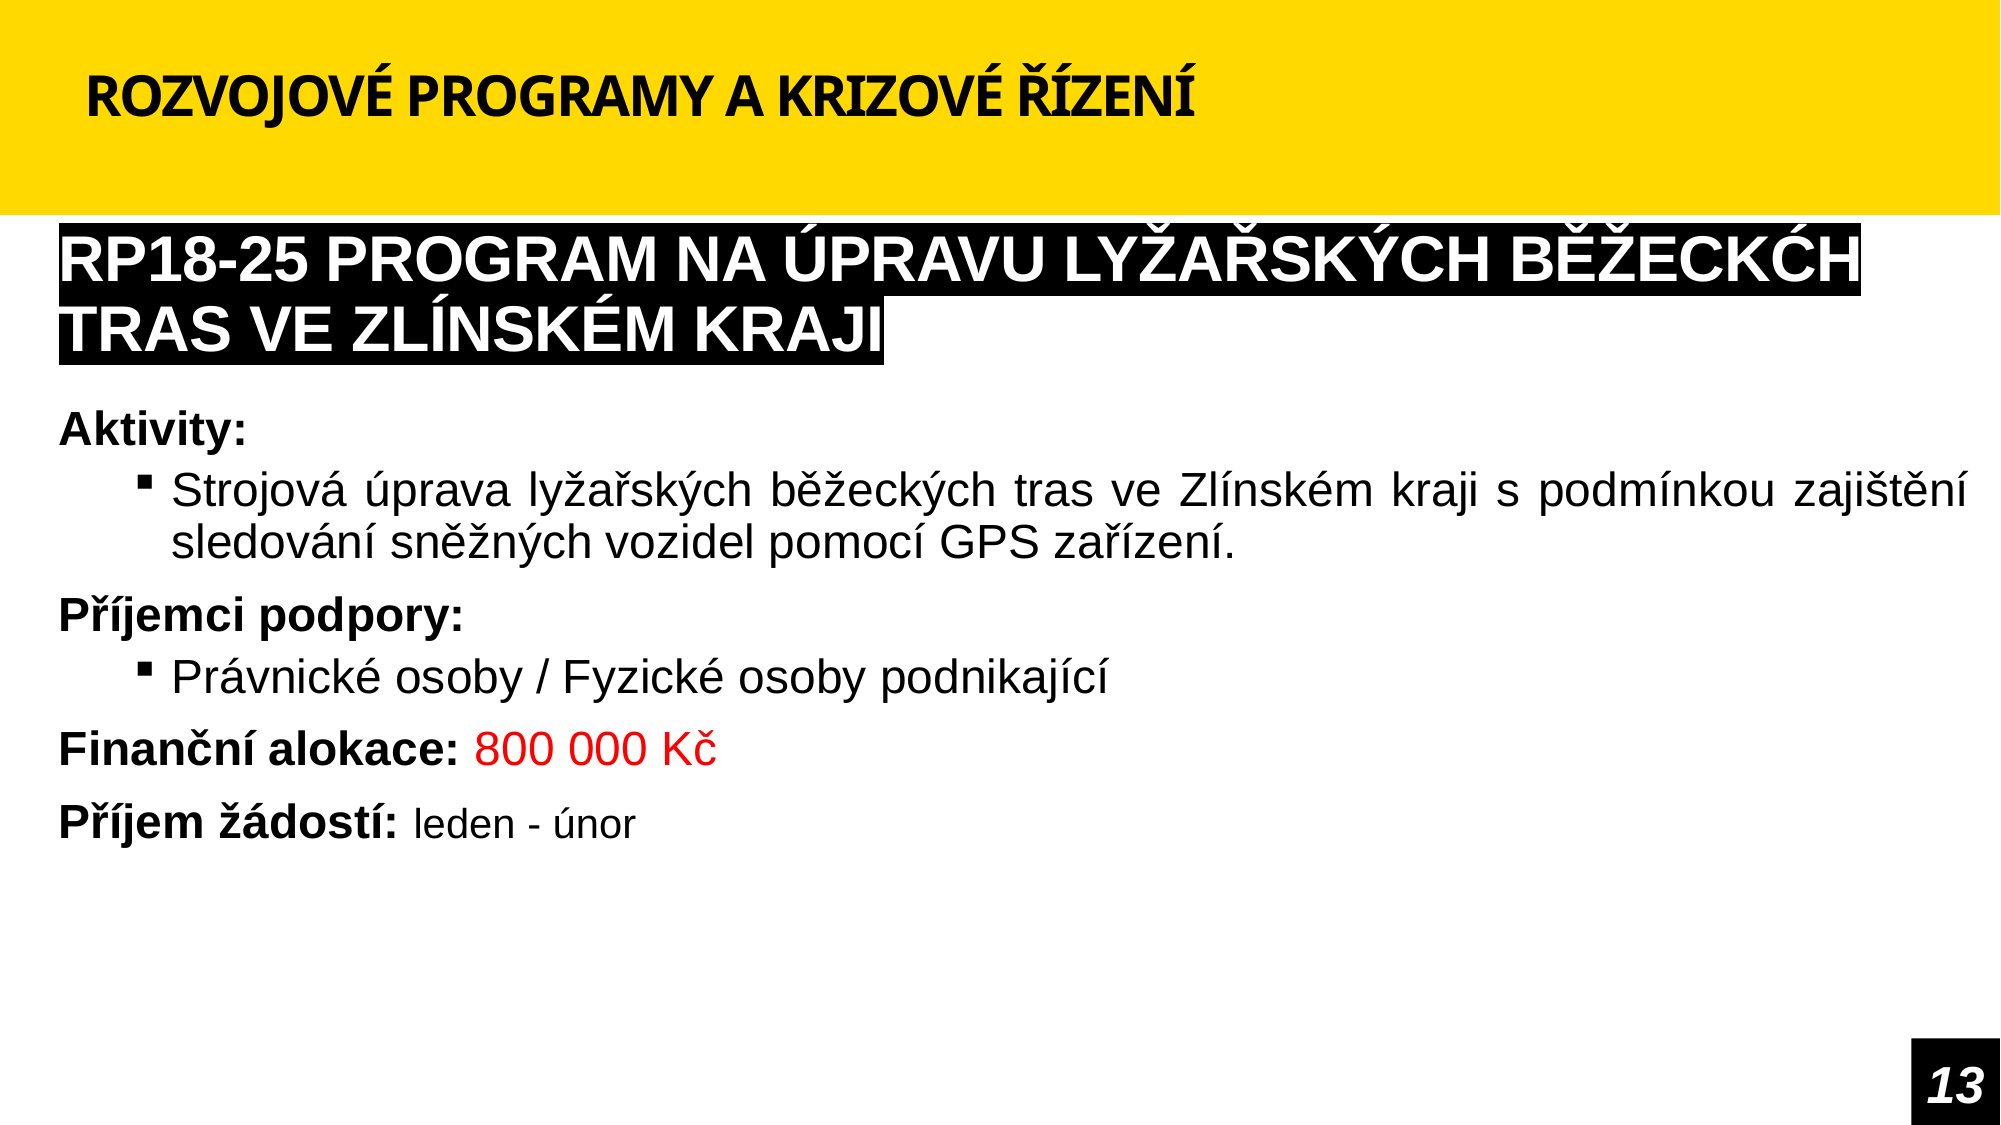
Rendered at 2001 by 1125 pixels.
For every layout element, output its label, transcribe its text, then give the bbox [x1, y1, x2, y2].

slide_number 13 [1911, 1038, 2000, 1125]
title ROZVOJOVÉ PROGRAMY A KRIZOVÉ ŘÍZENÍ [69, 60, 1918, 214]
list RP18-25 PROGRAM NA ÚPRAVU LYŽAŘSKÝCH BĚŽECKĆH TRAS VE ZLÍNSKÉM KRAJI Aktivity: Strojová úprava lyžařských běžeckých tras ve Zlínském kraji s podmínkou zajištění sledování sněžných vozidel pomocí GPS zařízení. Příjemci podpory: Právnické osoby / Fyzické osoby podnikající Finanční alokace: 800 000 Kč Příjem žádostí: leden - únor [0, 218, 2000, 1125]
